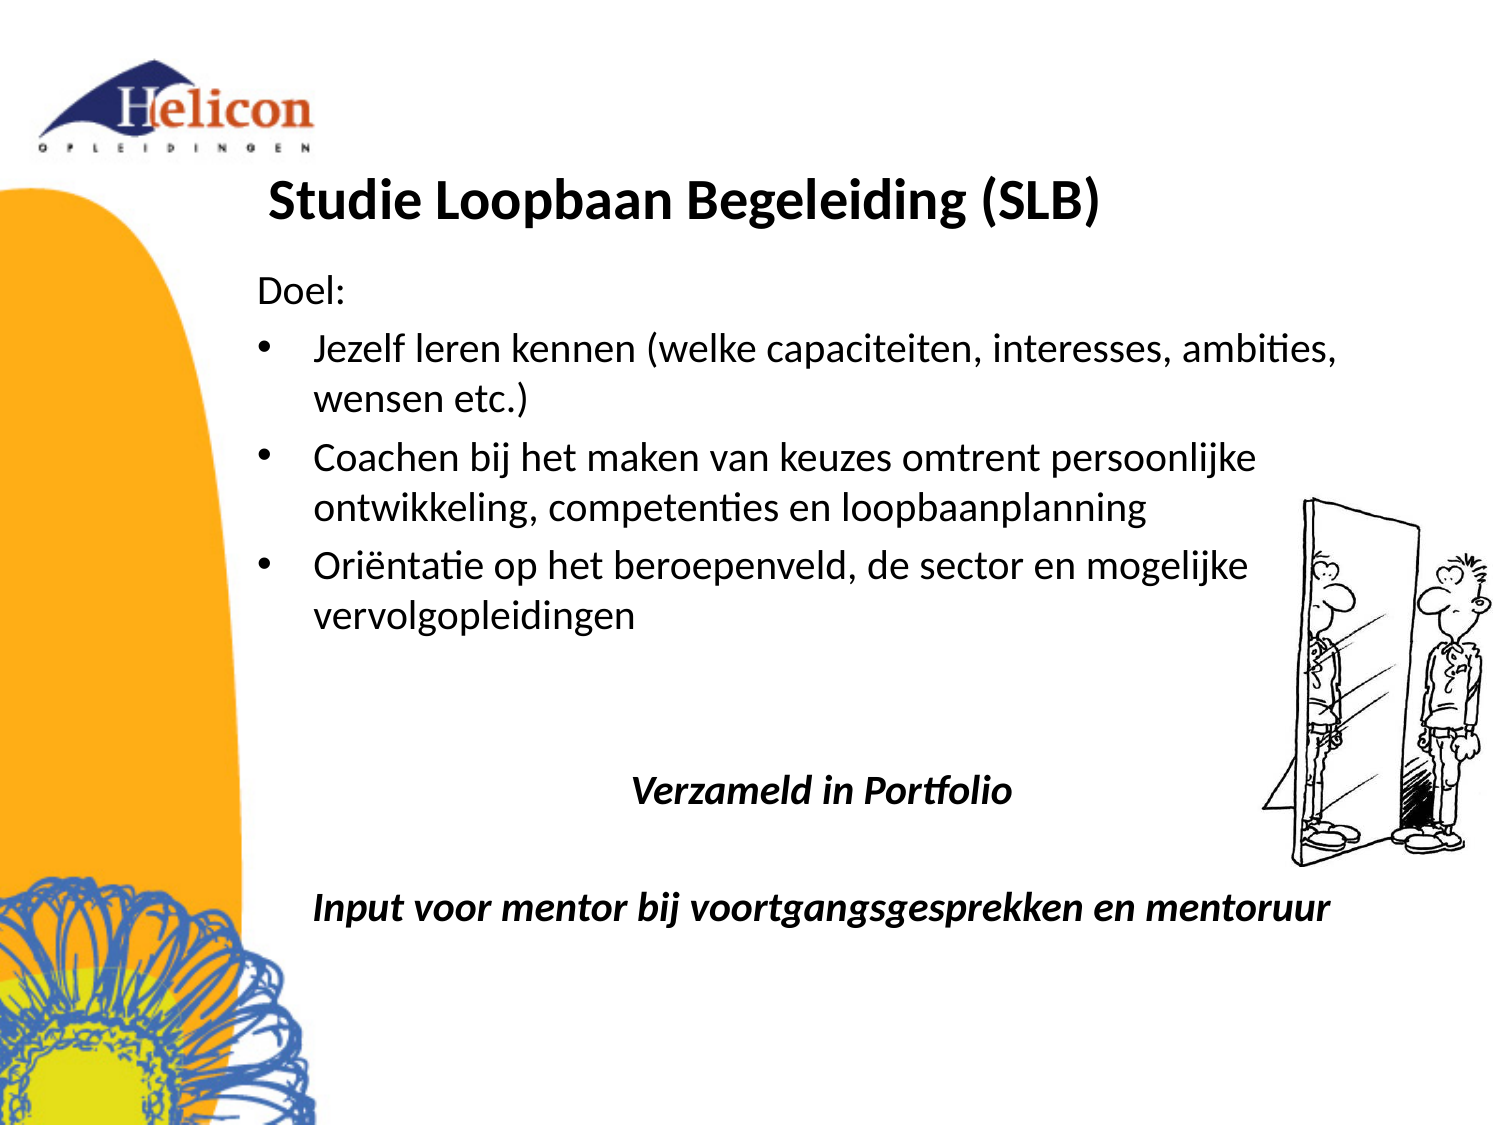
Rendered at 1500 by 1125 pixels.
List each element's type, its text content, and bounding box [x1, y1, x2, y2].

picture [0, 0, 1500, 1125]
list Doel: Jezelf leren kennen (welke capaciteiten, interesses, ambities, wensen etc.) Coachen bij het maken van keuzes omtrent persoonlijke ontwikkeling, competenties en loopbaanplanning Oriëntatie op het beroepenveld, de sector en mogelijke vervolgopleidingen Verzameld in Portfolio Input voor mentor bij voortgangsgesprekken en mentoruur [241, 255, 1402, 1006]
title Studie Loopbaan Begeleiding (SLB) [253, 160, 1426, 233]
